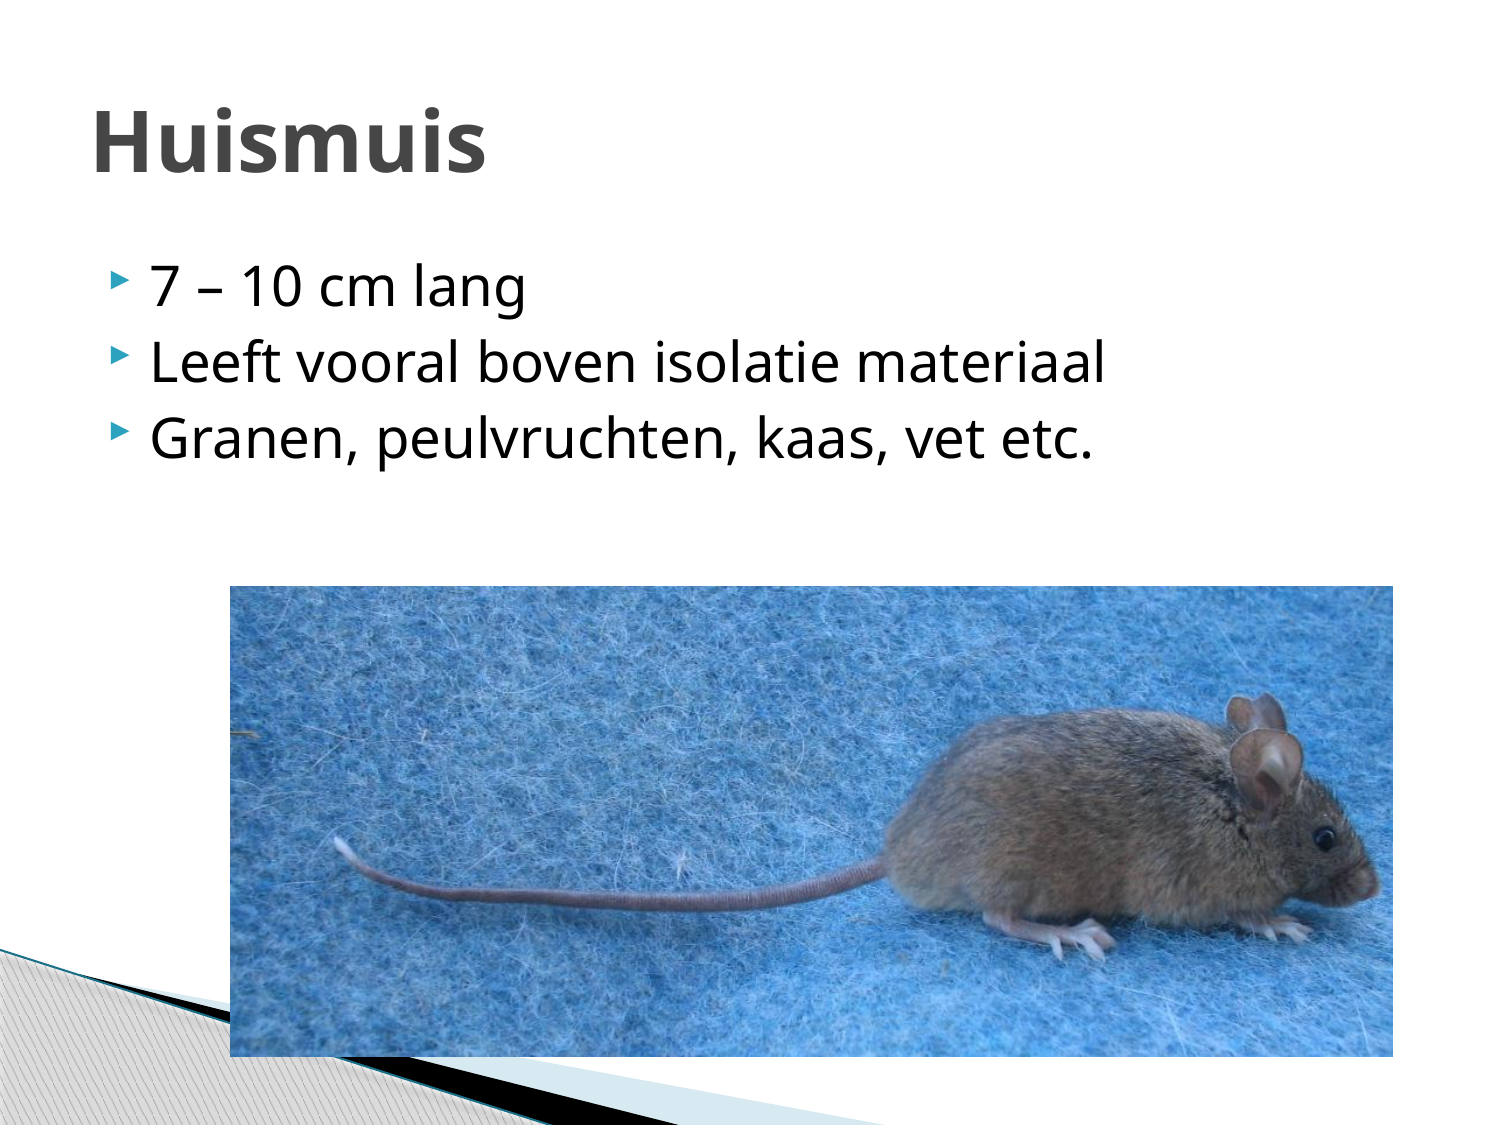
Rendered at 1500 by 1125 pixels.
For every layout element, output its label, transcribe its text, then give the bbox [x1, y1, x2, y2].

picture [229, 585, 1393, 1058]
list 7 – 10 cm lang Leeft vooral boven isolatie materiaal Granen, peulvruchten, kaas, vet etc. [75, 243, 1425, 986]
title Huismuis [75, 45, 1425, 233]
